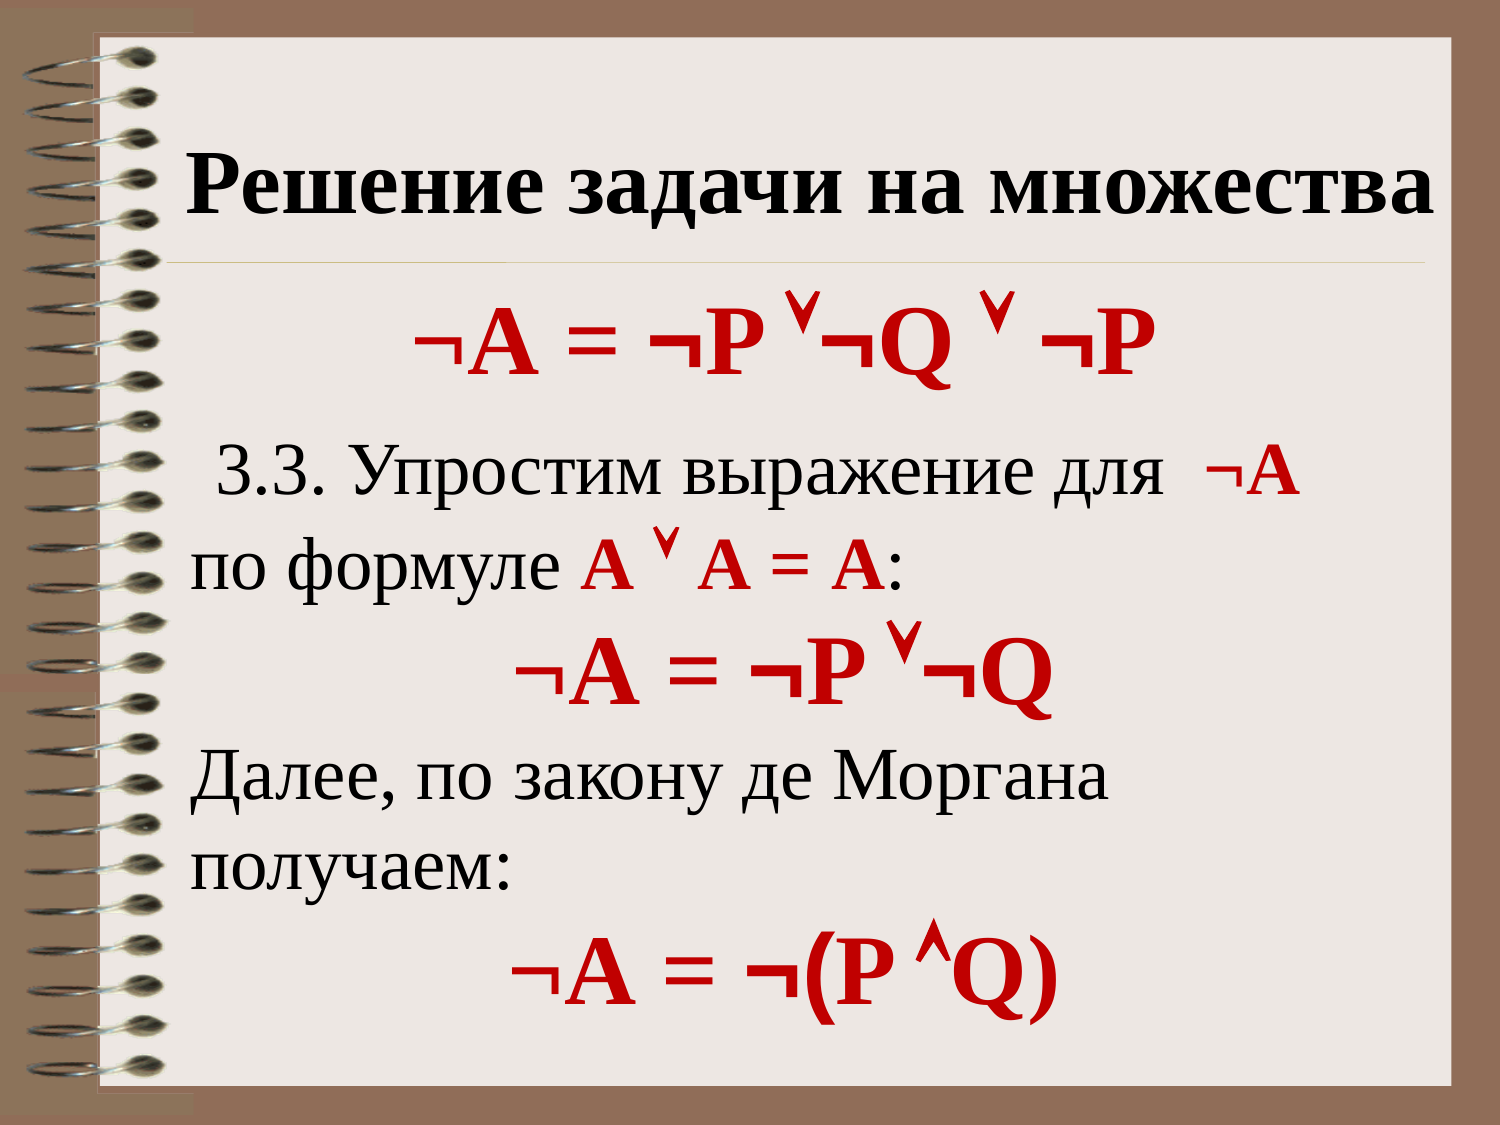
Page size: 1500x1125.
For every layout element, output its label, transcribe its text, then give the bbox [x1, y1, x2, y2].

text_box ¬А = ¬P ¬Q  ¬P 3.3. Упростим выражение для ¬А по формуле А  А = А: ¬А = ¬P ¬Q Далее, по закону де Моргана получаем: ¬А = ¬(P Q) [175, 267, 1393, 1032]
picture [0, 692, 194, 1115]
picture [0, 8, 194, 674]
text_box Решение задачи на множества [171, 114, 1459, 240]
